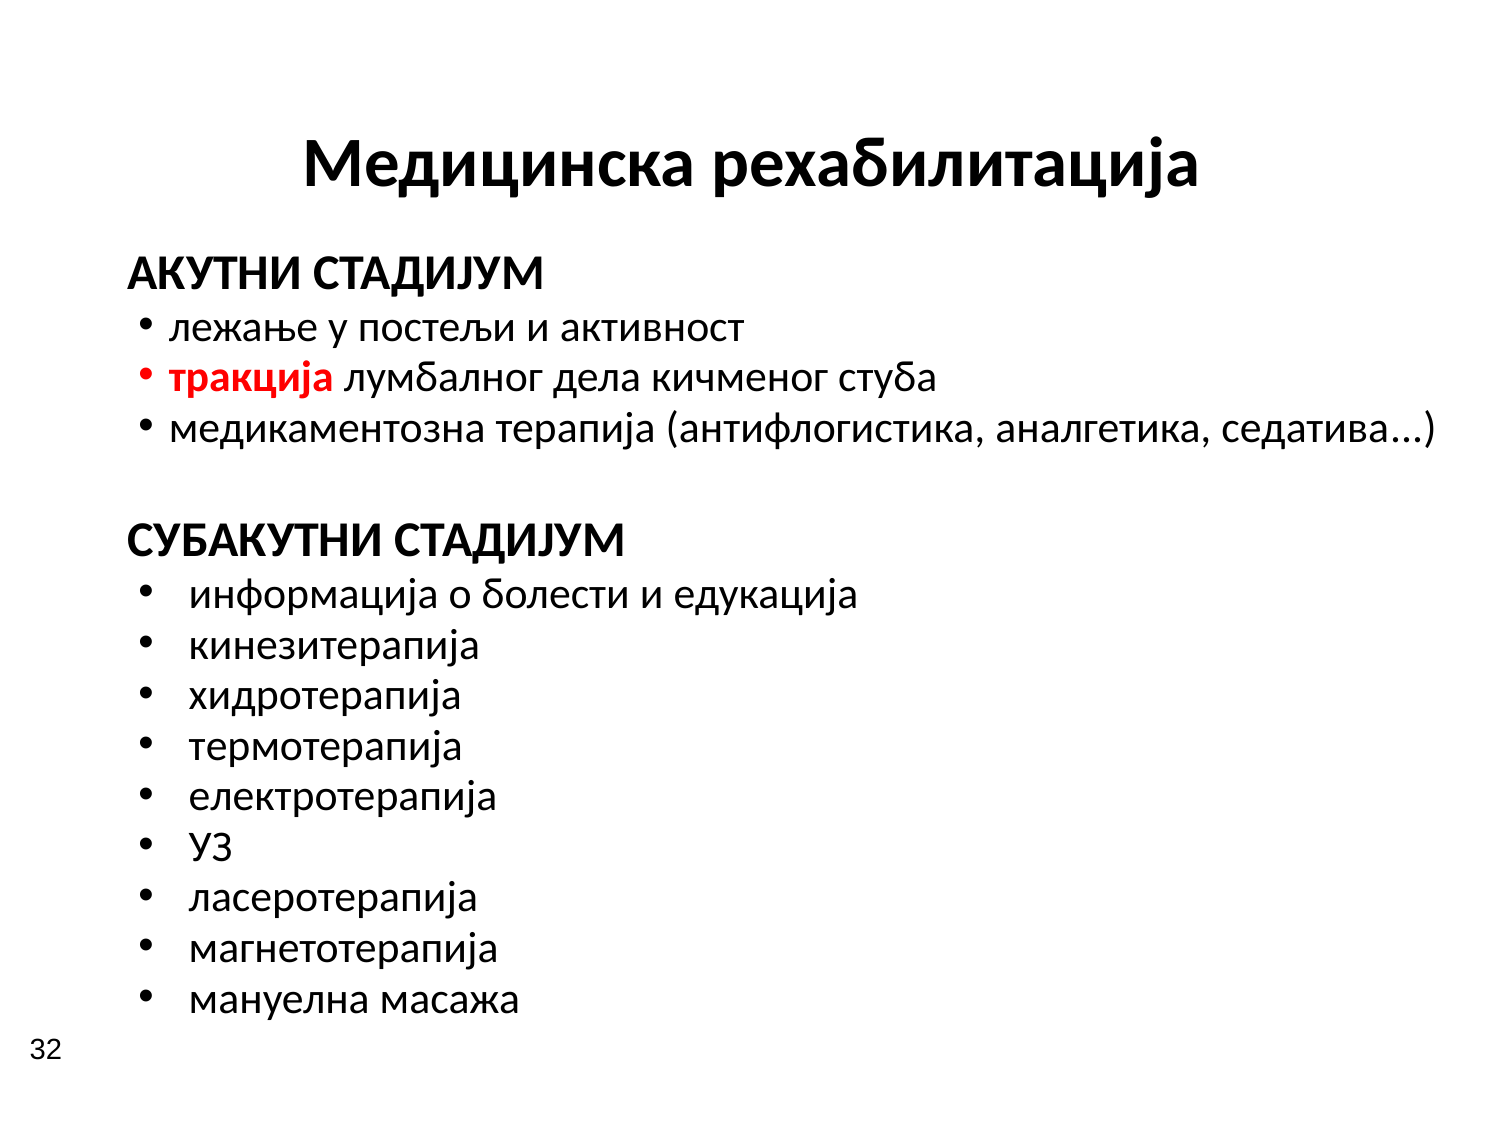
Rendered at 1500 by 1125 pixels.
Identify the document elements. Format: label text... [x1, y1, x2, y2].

list АКУТНИ СТАДИЈУМ лежање у постељи и активност тракција лумбалног дела кичменог стуба медикаментозна терапија (антифлогистика, аналгетика, седатива...) СУБАКУТНИ СТАДИЈУМ информација о болести и едукација кинезитерапија хидротерапија термотерапија електротерапија УЗ ласеротерапија магнетотерапија мануелна масажа [74, 243, 1460, 1071]
title Медицинска рехабилитација [76, 77, 1428, 209]
slide_number 32 [4, 1023, 78, 1102]
